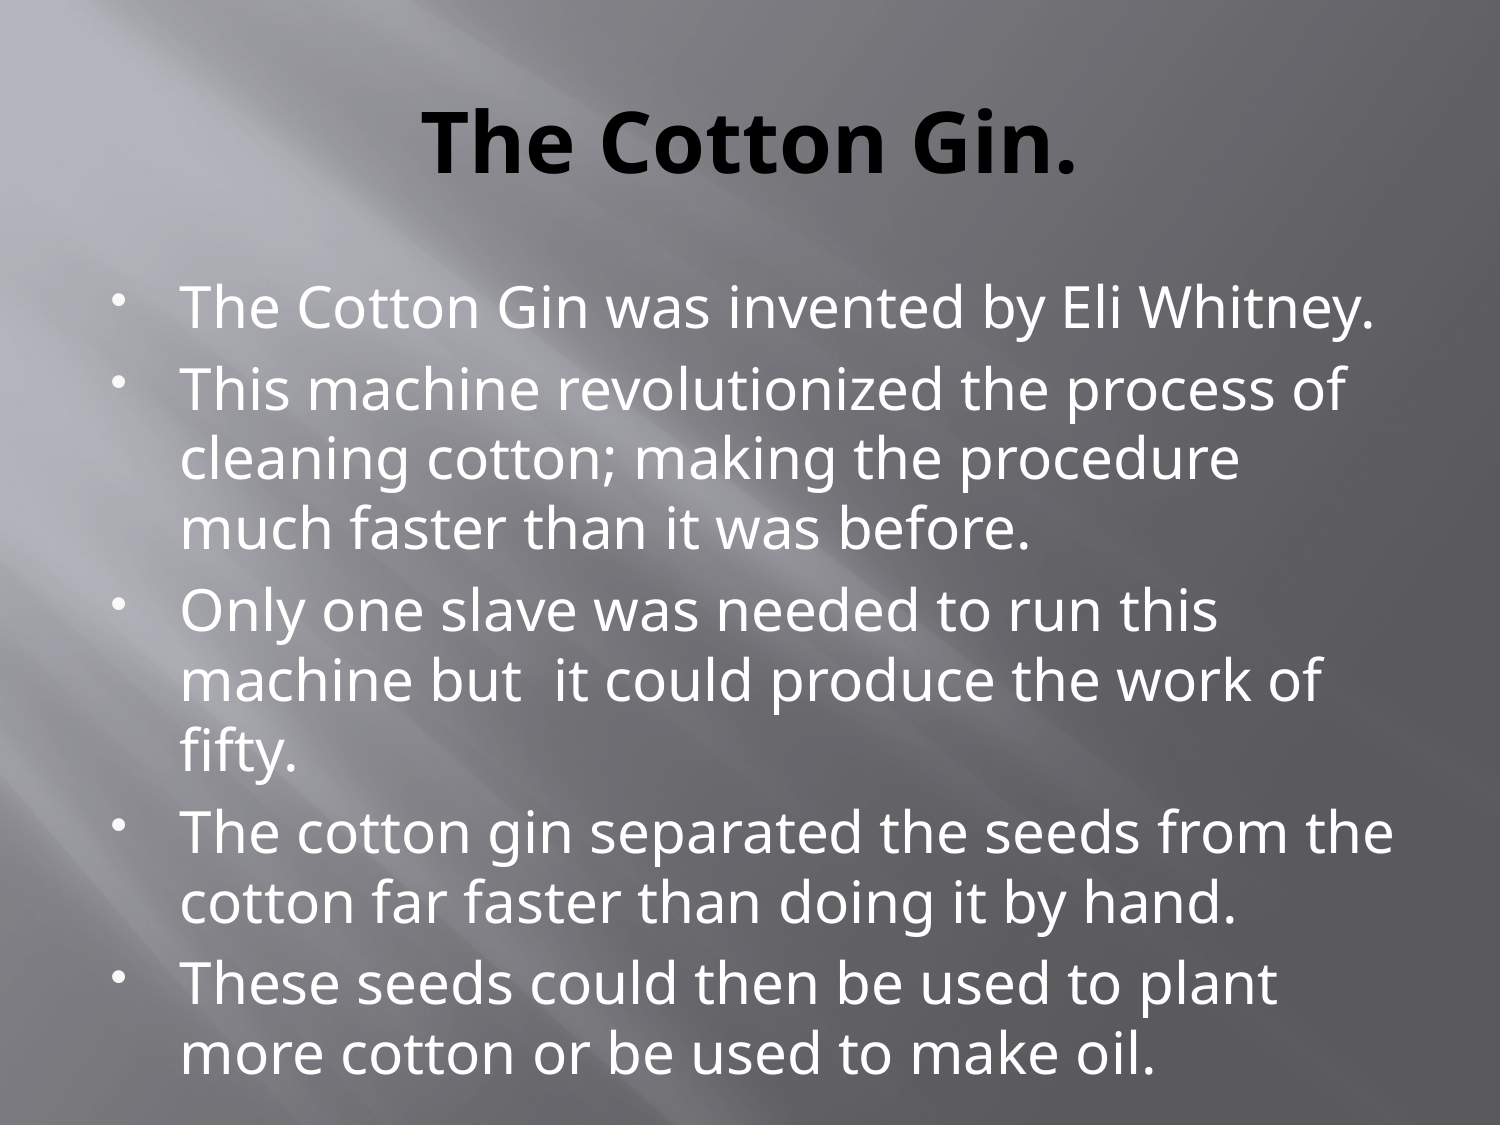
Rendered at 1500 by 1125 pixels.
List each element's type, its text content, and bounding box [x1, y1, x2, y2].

title The Cotton Gin. [75, 45, 1425, 233]
list The Cotton Gin was invented by Eli Whitney. This machine revolutionized the process of cleaning cotton; making the procedure much faster than it was before. Only one slave was needed to run this machine but it could produce the work of fifty. The cotton gin separated the seeds from the cotton far faster than doing it by hand. These seeds could then be used to plant more cotton or be used to make oil. [75, 262, 1425, 1035]
